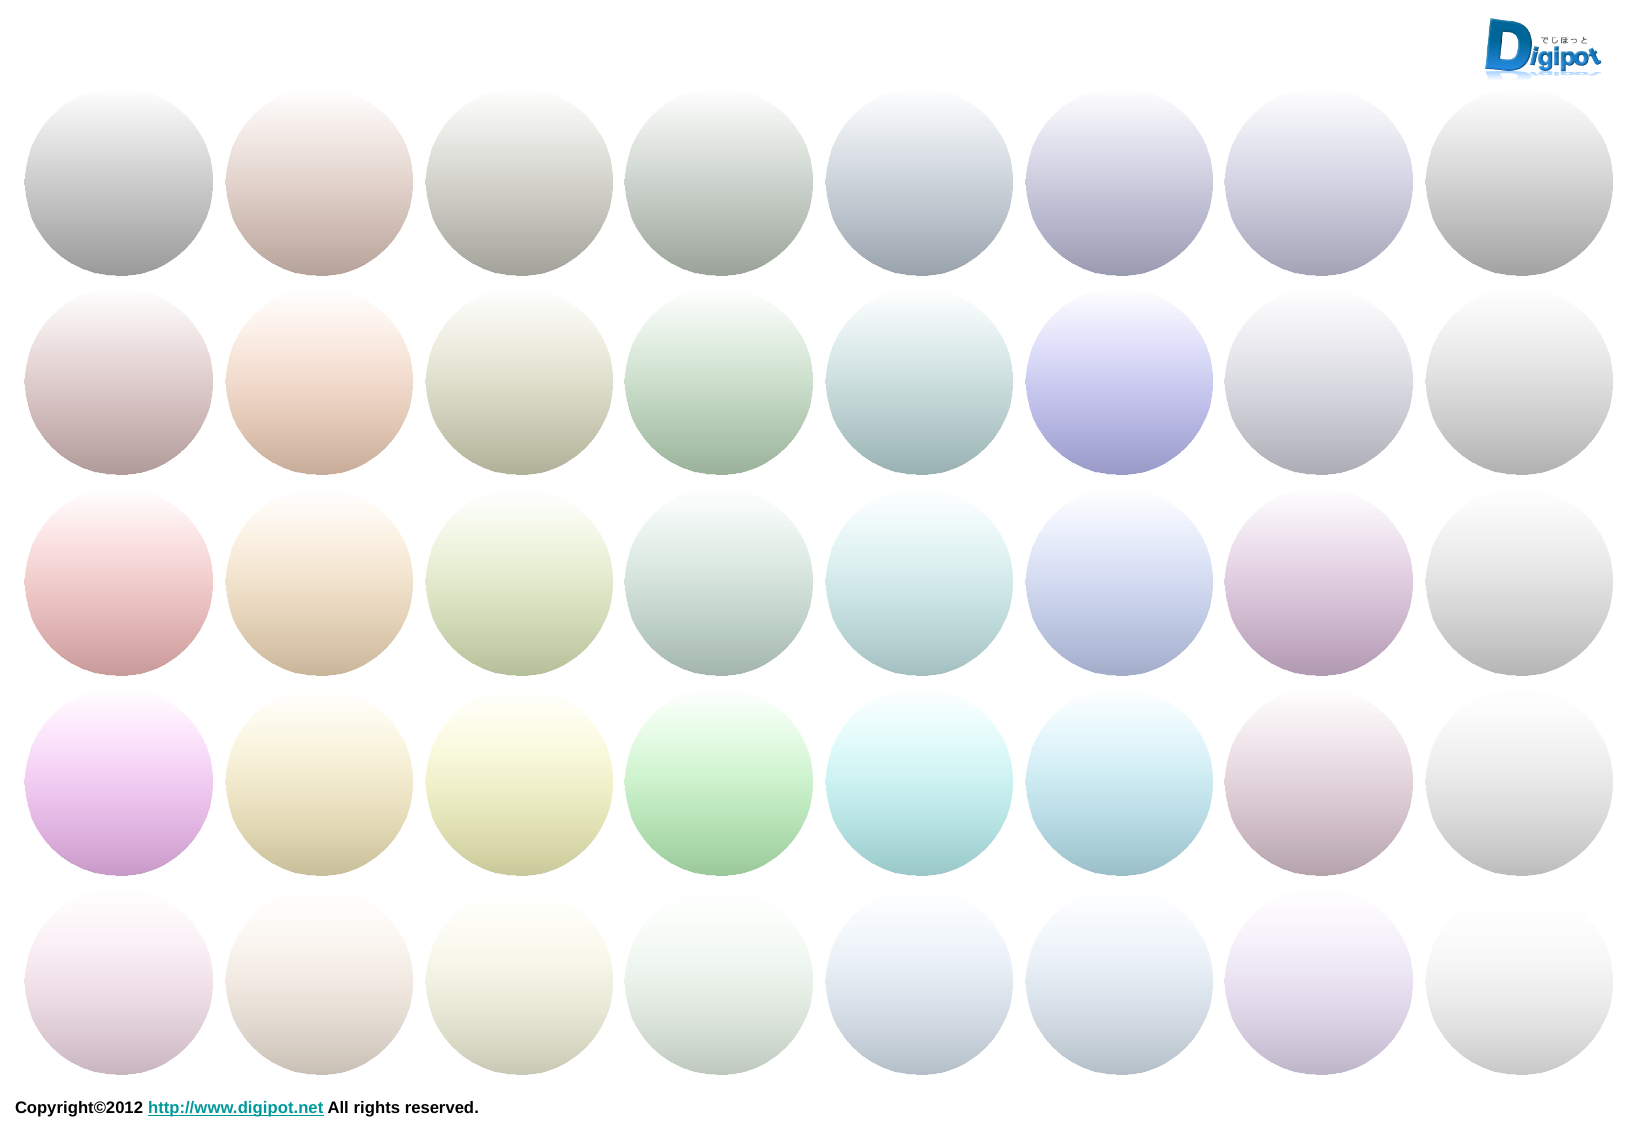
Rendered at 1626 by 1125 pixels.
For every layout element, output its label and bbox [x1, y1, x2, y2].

text_box [24, 687, 213, 876]
text_box [1025, 487, 1213, 676]
text_box [825, 87, 1013, 276]
text_box [1025, 687, 1213, 876]
text_box [825, 487, 1013, 676]
text_box [24, 87, 213, 276]
text_box [1224, 487, 1413, 676]
text_box [624, 887, 813, 1075]
picture [1485, 18, 1602, 82]
text_box [825, 287, 1013, 475]
text_box [225, 287, 413, 475]
text_box [624, 287, 813, 475]
text_box [24, 487, 213, 676]
text_box [624, 487, 813, 676]
text_box [1425, 487, 1613, 676]
text_box [24, 287, 213, 475]
text_box [1224, 887, 1413, 1075]
text_box [1425, 887, 1613, 1075]
text_box [1025, 287, 1213, 475]
text_box [1425, 87, 1613, 276]
text_box [425, 287, 613, 475]
text_box [1025, 887, 1213, 1075]
text_box [1425, 287, 1613, 475]
text_box [1425, 687, 1613, 876]
text_box [1224, 87, 1413, 276]
text_box [425, 487, 613, 676]
text_box [225, 687, 413, 876]
text_box [425, 687, 613, 876]
text_box [1224, 287, 1413, 475]
text_box [425, 87, 613, 276]
text_box [825, 687, 1013, 876]
text_box [1025, 87, 1213, 276]
text_box [624, 87, 813, 276]
text_box [425, 887, 613, 1075]
text_box [225, 487, 413, 676]
text_box [225, 887, 413, 1075]
text_box [1224, 687, 1413, 876]
text_box [225, 87, 413, 276]
text_box [825, 887, 1013, 1075]
text_box [24, 887, 213, 1075]
text_box [624, 687, 813, 876]
